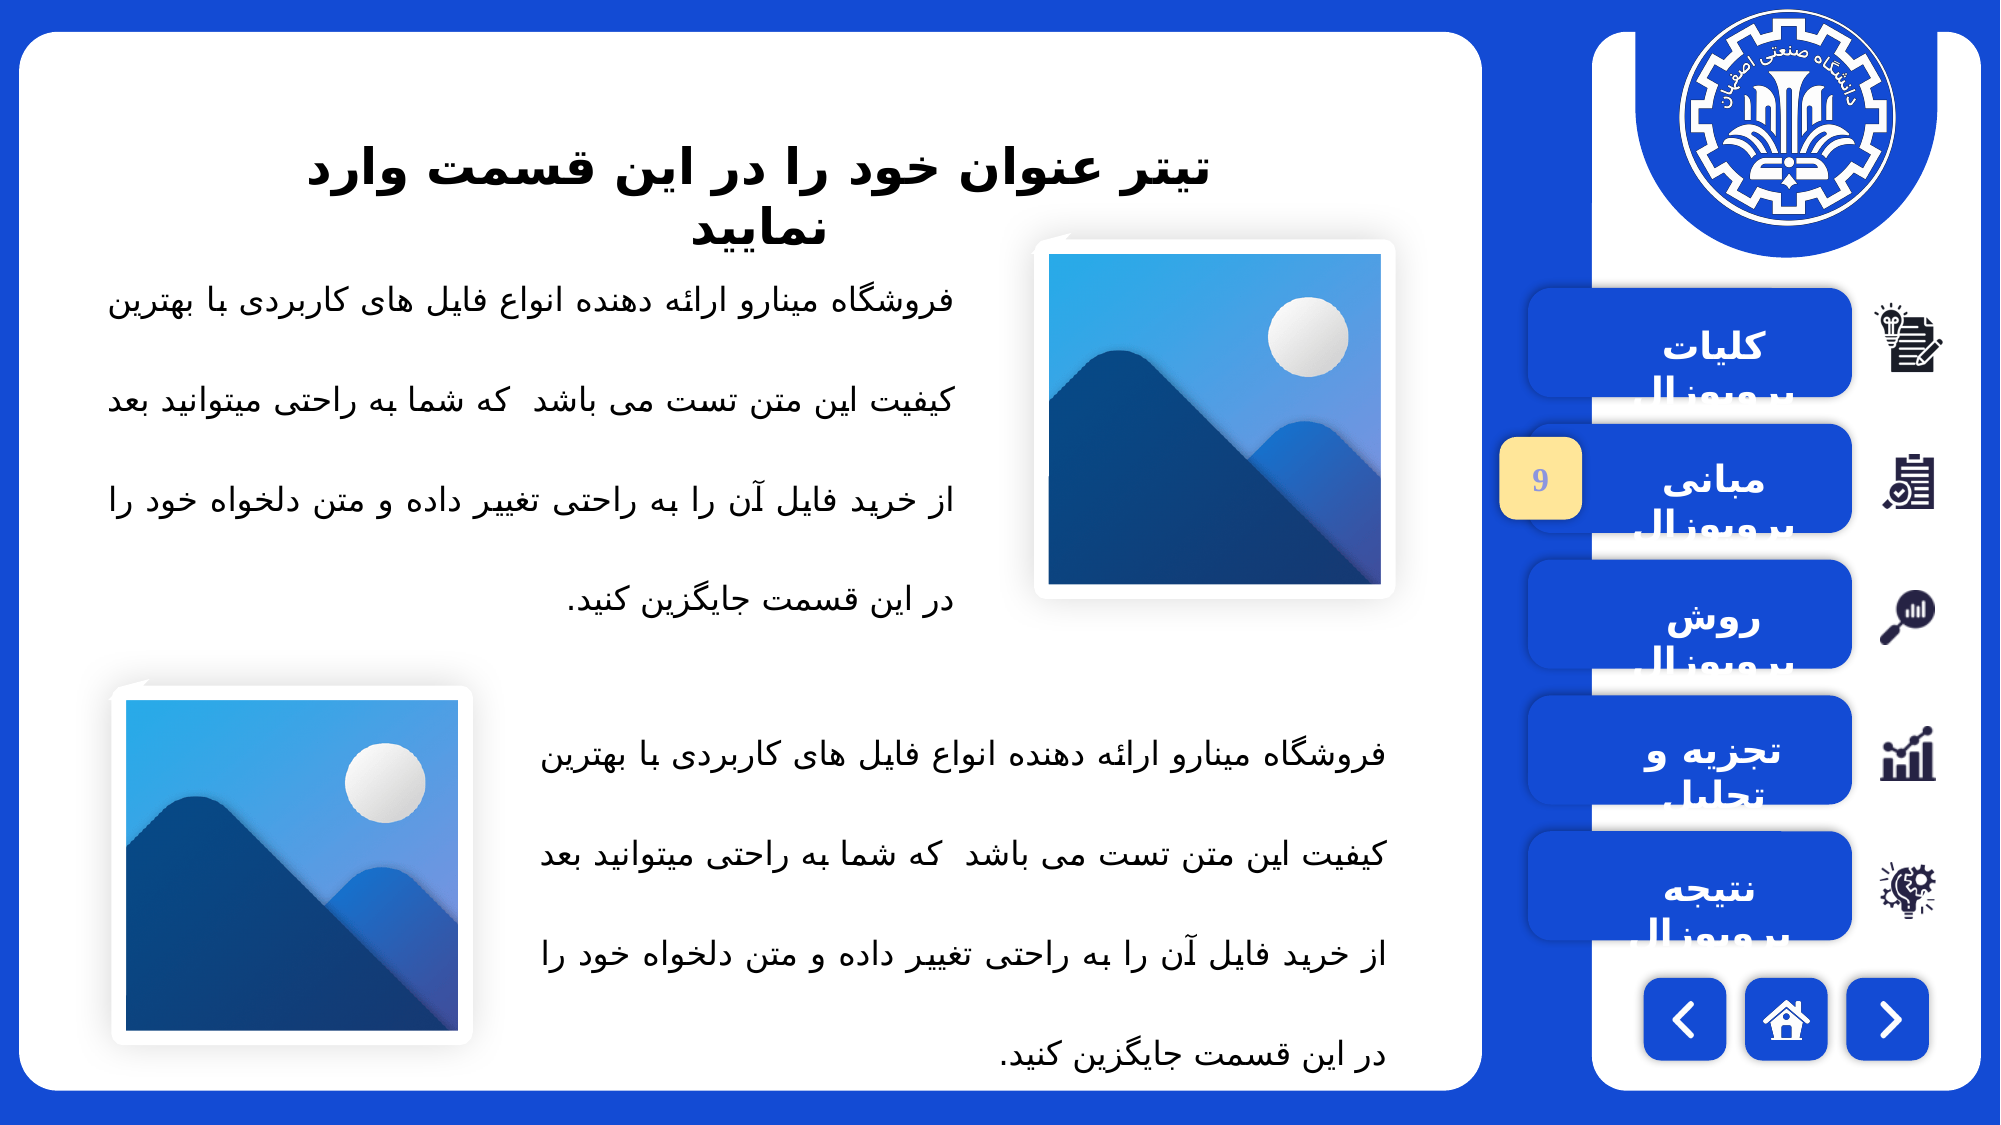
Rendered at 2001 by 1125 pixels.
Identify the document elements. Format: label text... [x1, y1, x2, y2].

text_box تجزیه و تحلیل [1571, 718, 1857, 824]
text_box فروشگاه مینارو ارائه دهنده انواع فایل های کاربردی با بهترین کیفیت این متن تست می باشد که شما به راحتی میتوانید بعد از خرید فایل آن را به راحتی تغییر داده و متن دلخواه خود را در این قسمت جایگزین کنید. [524, 665, 1402, 1079]
picture [1879, 862, 1936, 919]
picture [1880, 590, 1935, 645]
picture [1655, 989, 1716, 1050]
text_box فروشگاه مینارو ارائه دهنده انواع فایل های کاربردی با بهترین کیفیت این متن تست می باشد که شما به راحتی میتوانید بعد از خرید فایل آن را به راحتی تغییر داده و متن دلخواه خود را در این قسمت جایگزین کنید. [91, 210, 970, 625]
picture [1880, 454, 1935, 509]
picture [1880, 726, 1936, 782]
text_box کلیات پروپوزال [1571, 314, 1857, 420]
picture [118, 692, 466, 1038]
text_box روش پروپوزال [1571, 584, 1857, 689]
picture [1679, 9, 1896, 226]
picture [1041, 246, 1389, 592]
text_box مبانی پروپوزال [1571, 448, 1857, 553]
text_box نتیجه پروپوزال [1567, 856, 1853, 962]
picture [1859, 989, 1920, 1050]
text_box تیتر عنوان خود را در این قسمت وارد نمایید [291, 127, 1229, 262]
picture [1872, 301, 1944, 373]
slide_number 9 [1499, 448, 1571, 508]
picture [1763, 1000, 1810, 1040]
